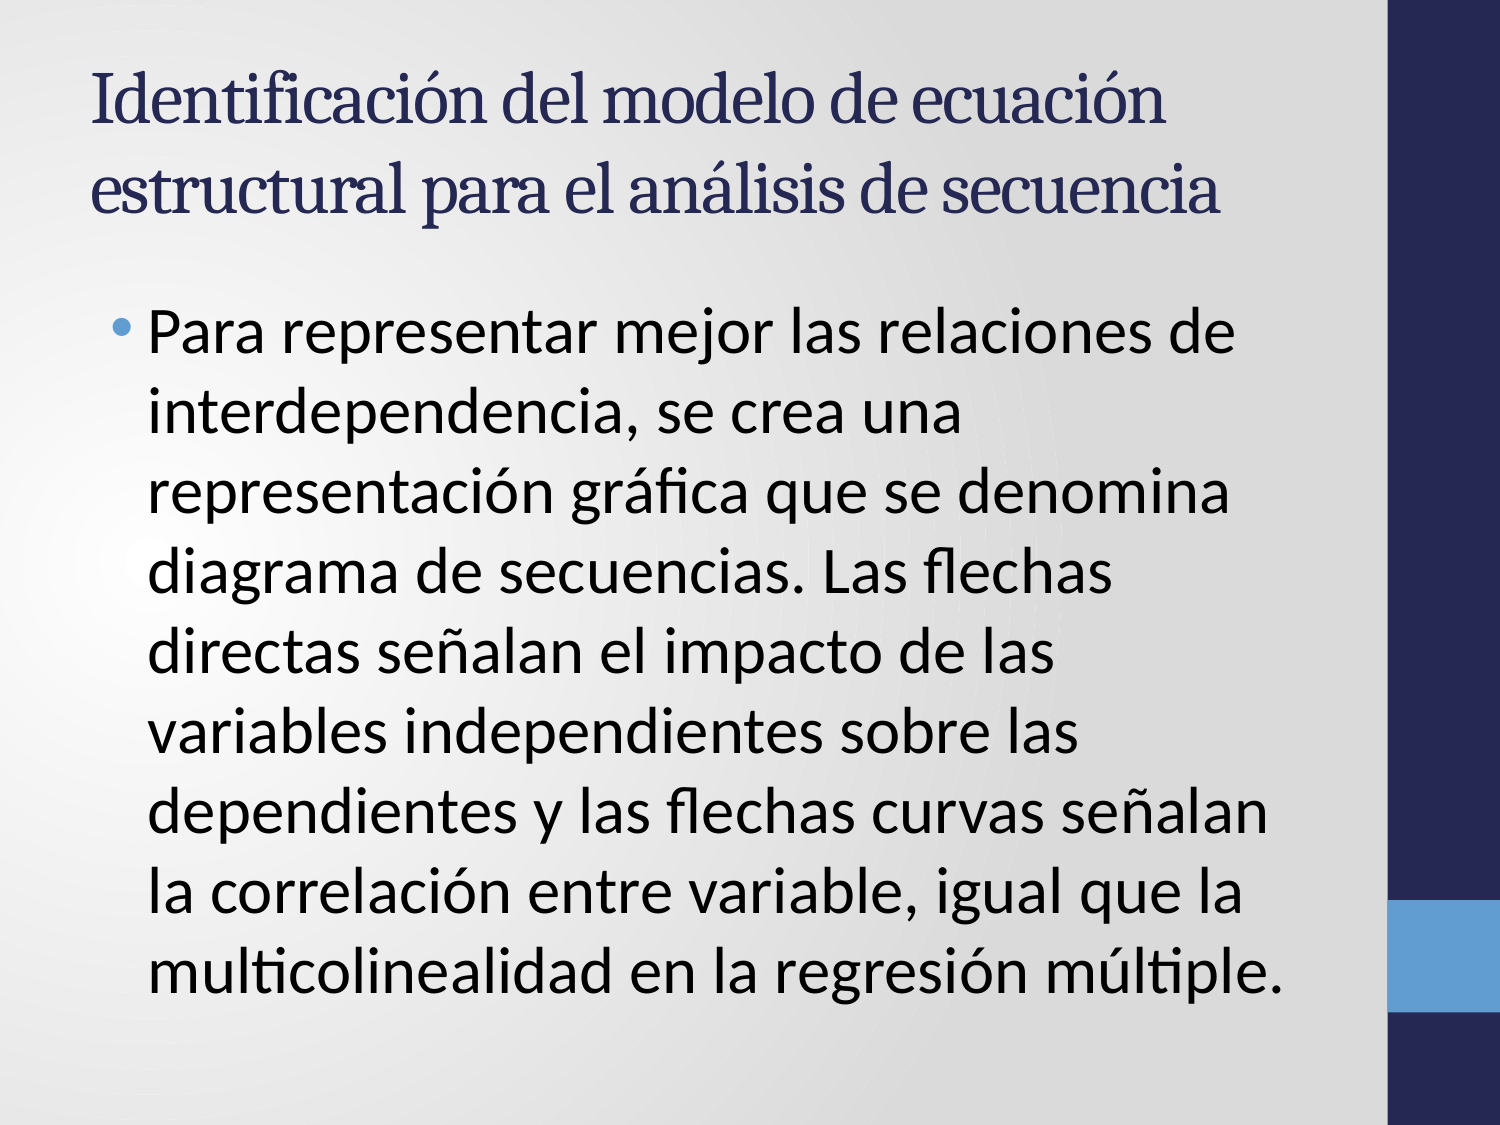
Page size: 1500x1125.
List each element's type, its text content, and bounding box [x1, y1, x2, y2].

list Para representar mejor las relaciones de interdependencia, se crea una representación gráfica que se denomina diagrama de secuencias. Las flechas directas señalan el impacto de las variables independientes sobre las dependientes y las flechas curvas señalan la correlación entre variable, igual que la multicolinealidad en la regresión múltiple. [76, 278, 1327, 1067]
title Identificación del modelo de ecuación estructural para el análisis de secuencia [75, 45, 1325, 233]
